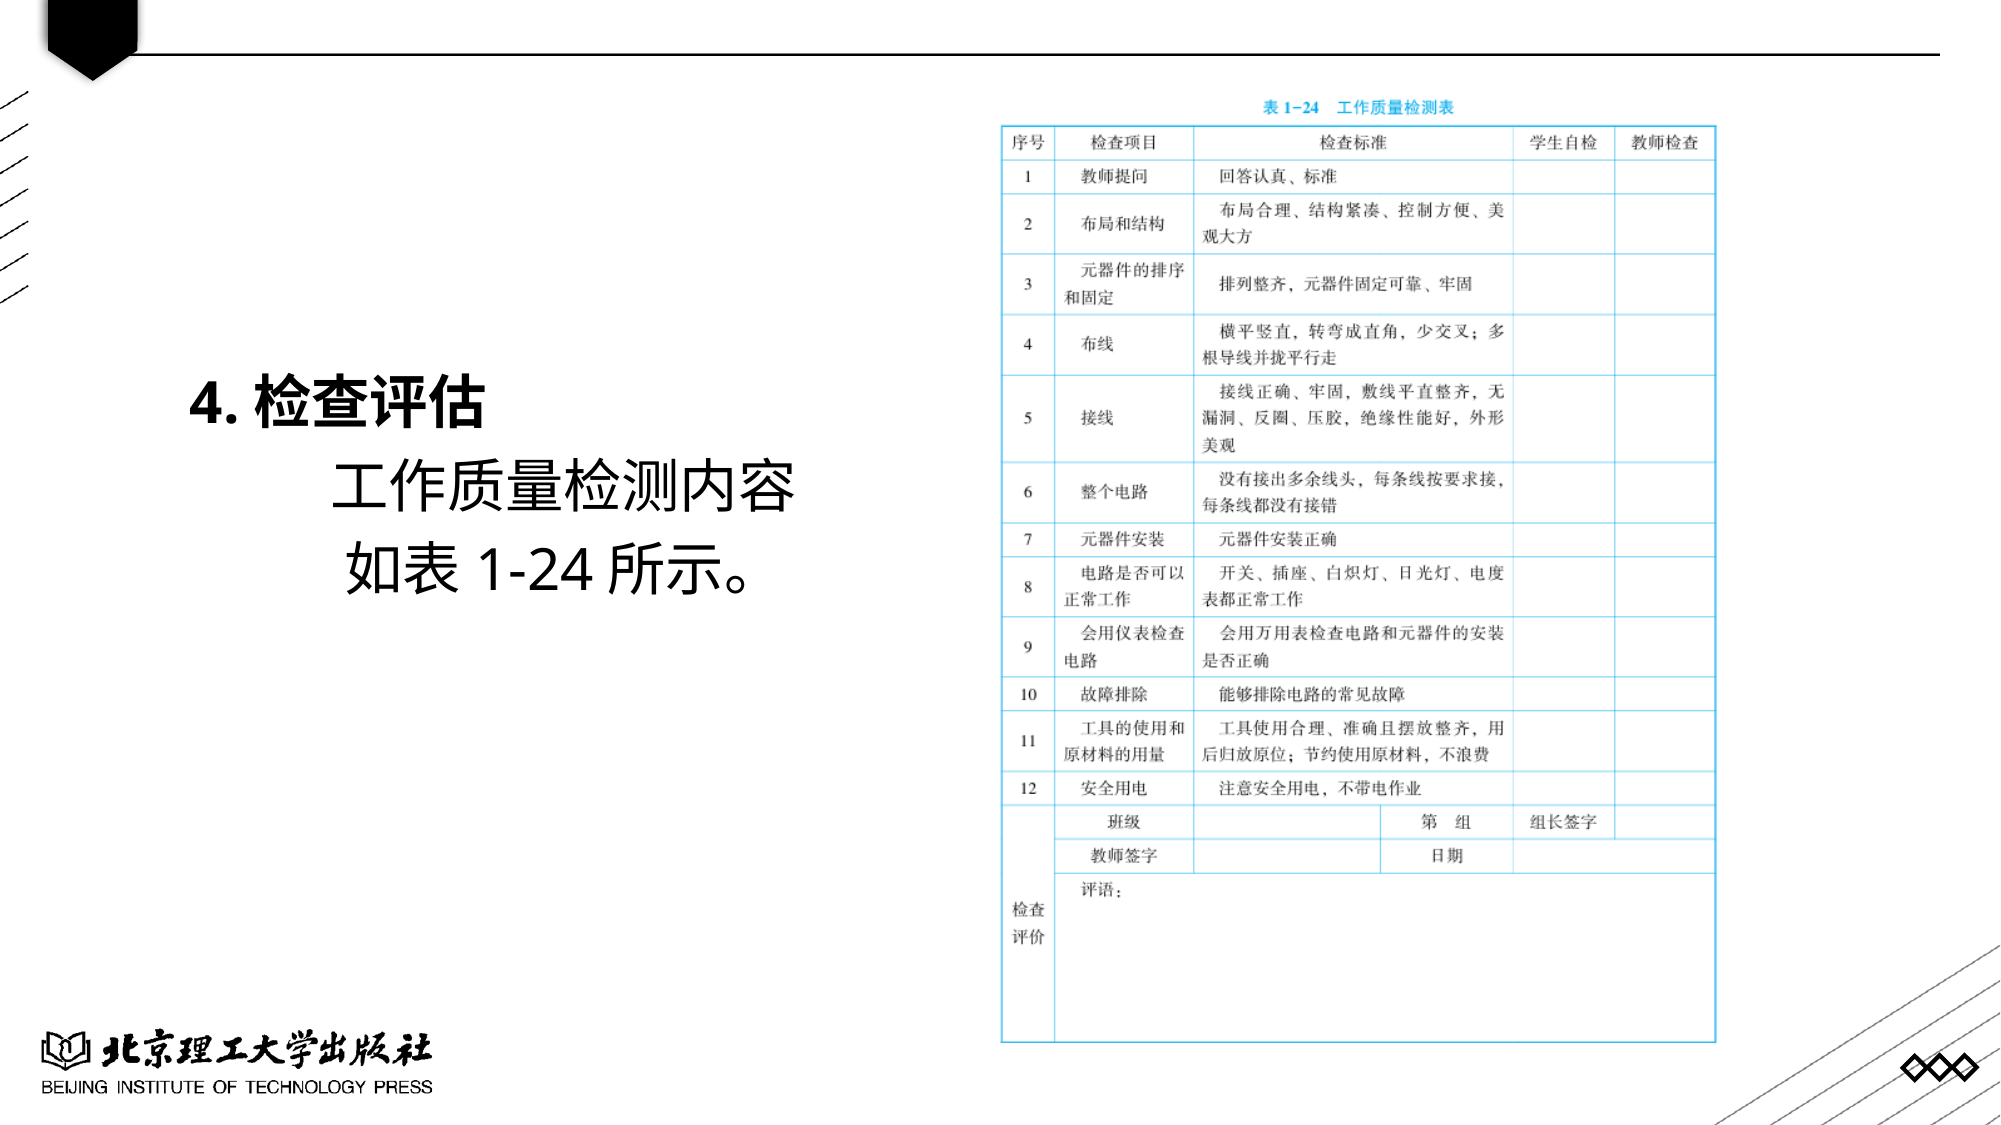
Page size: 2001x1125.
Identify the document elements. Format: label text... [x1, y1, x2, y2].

text_box [47, 0, 139, 83]
text_box 4.检查评估 工作质量检测内容 如表1-24所示。 [174, 114, 858, 863]
picture [0, 0, 2001, 1125]
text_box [1902, 1055, 1977, 1080]
